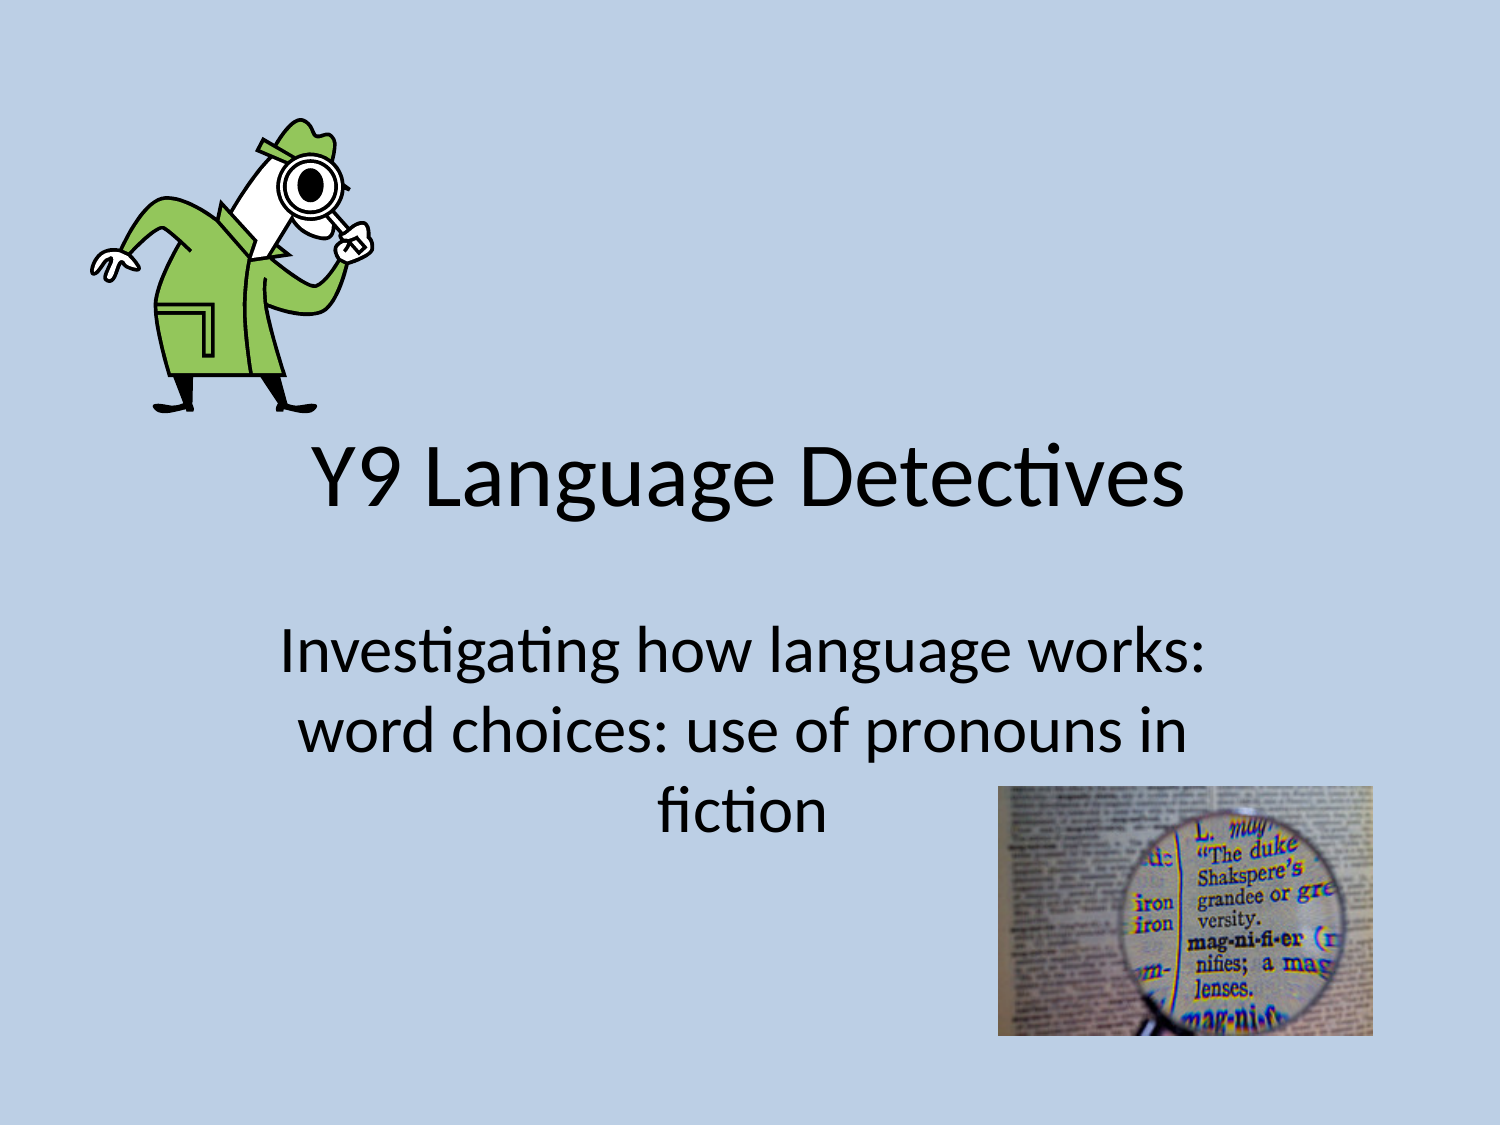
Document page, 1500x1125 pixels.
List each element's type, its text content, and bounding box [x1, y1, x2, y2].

title Y9 Language Detectives [112, 349, 1388, 591]
subtitle Investigating how language works: word choices: use of pronouns in fiction [218, 597, 1269, 886]
picture [997, 786, 1374, 1036]
picture [88, 113, 376, 415]
